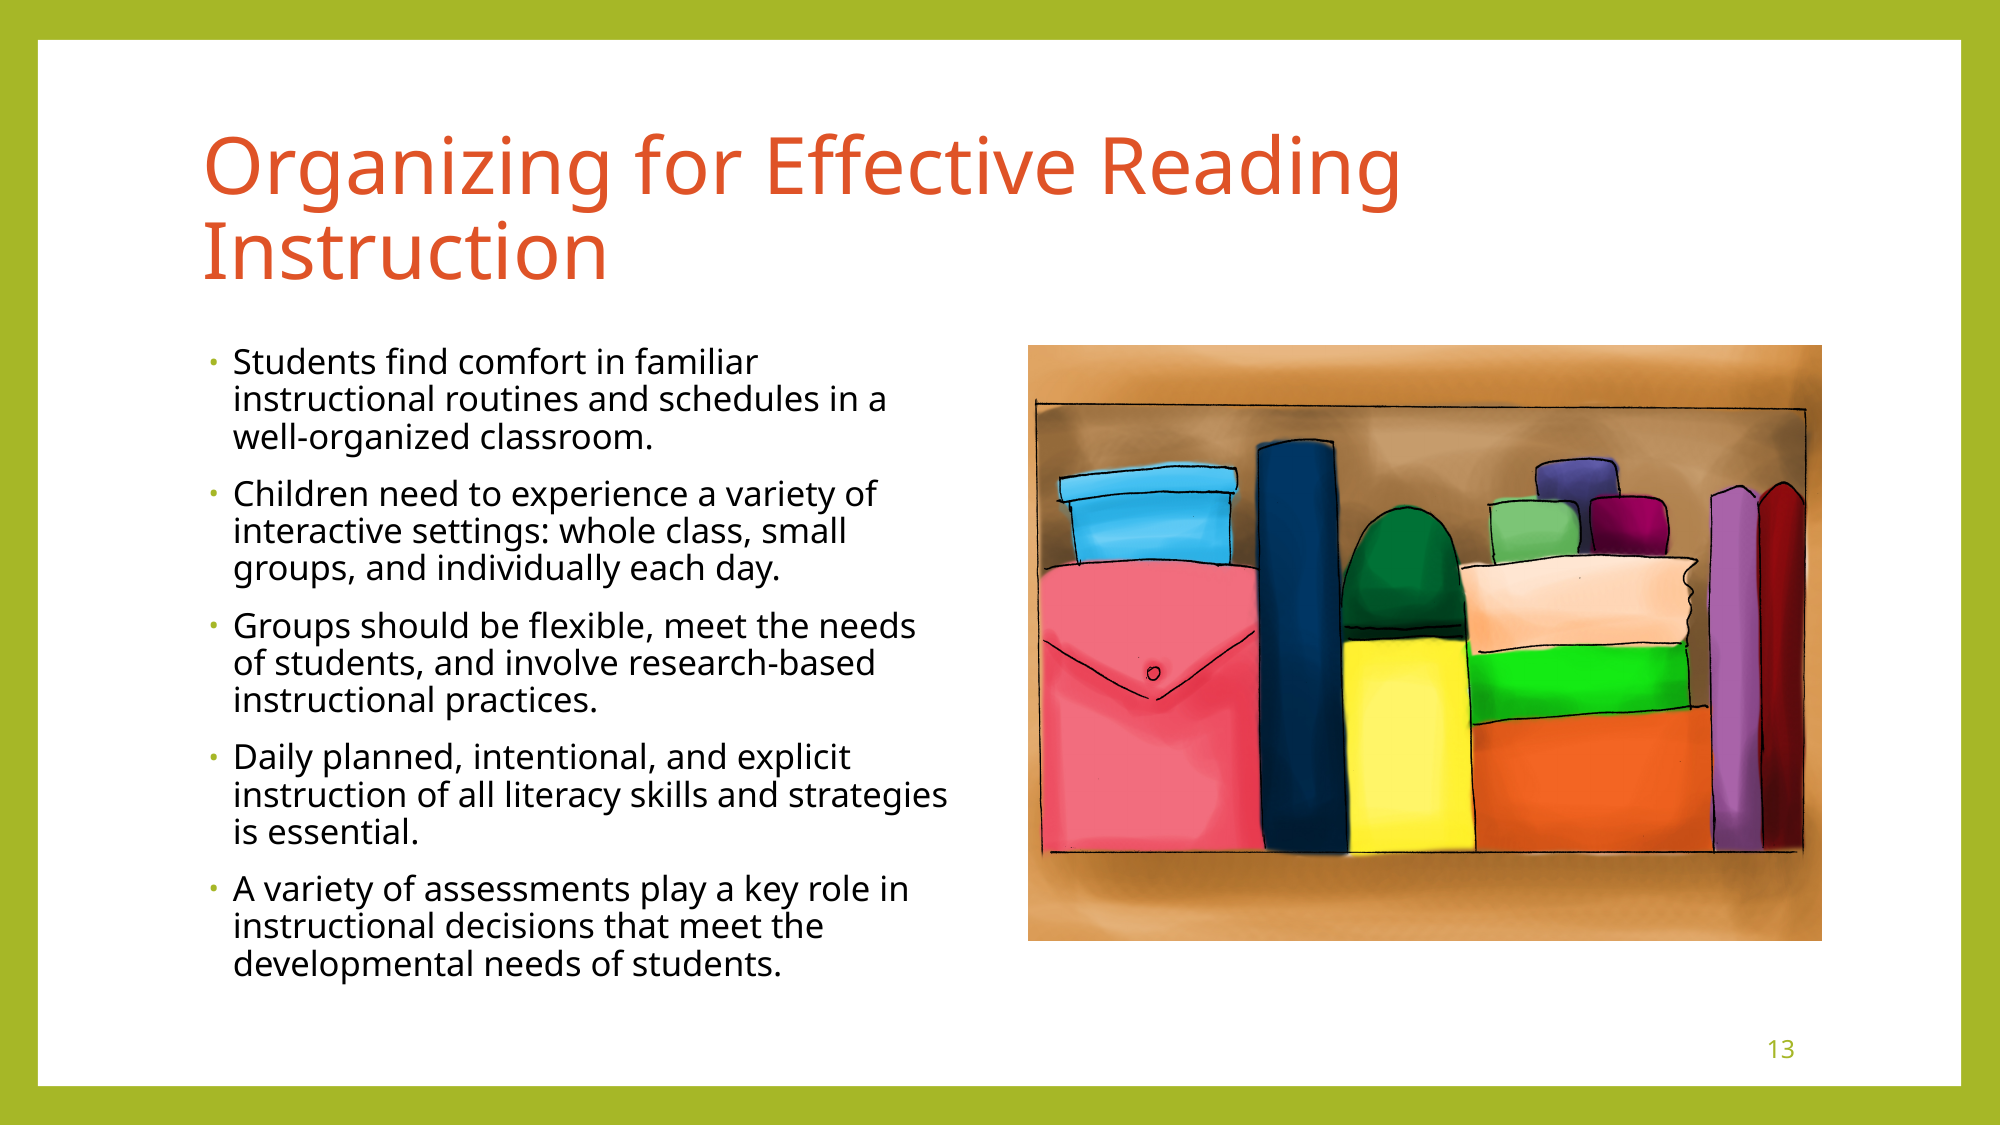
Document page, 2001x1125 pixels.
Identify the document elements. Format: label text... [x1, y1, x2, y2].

list Students find comfort in familiar instructional routines and schedules in a well-organized classroom. Children need to experience a variety of interactive settings: whole class, small groups, and individually each day. Groups should be flexible, meet the needs of students, and involve research-based instructional practices. Daily planned, intentional, and explicit instruction of all literacy skills and strategies is essential. A variety of assessments play a key role in instructional decisions that meet the developmental needs of students. [187, 337, 968, 998]
slide_number 13 [1530, 1020, 1811, 1081]
picture [1027, 345, 1822, 942]
title Organizing for Effective Reading Instruction [187, 99, 1808, 323]
